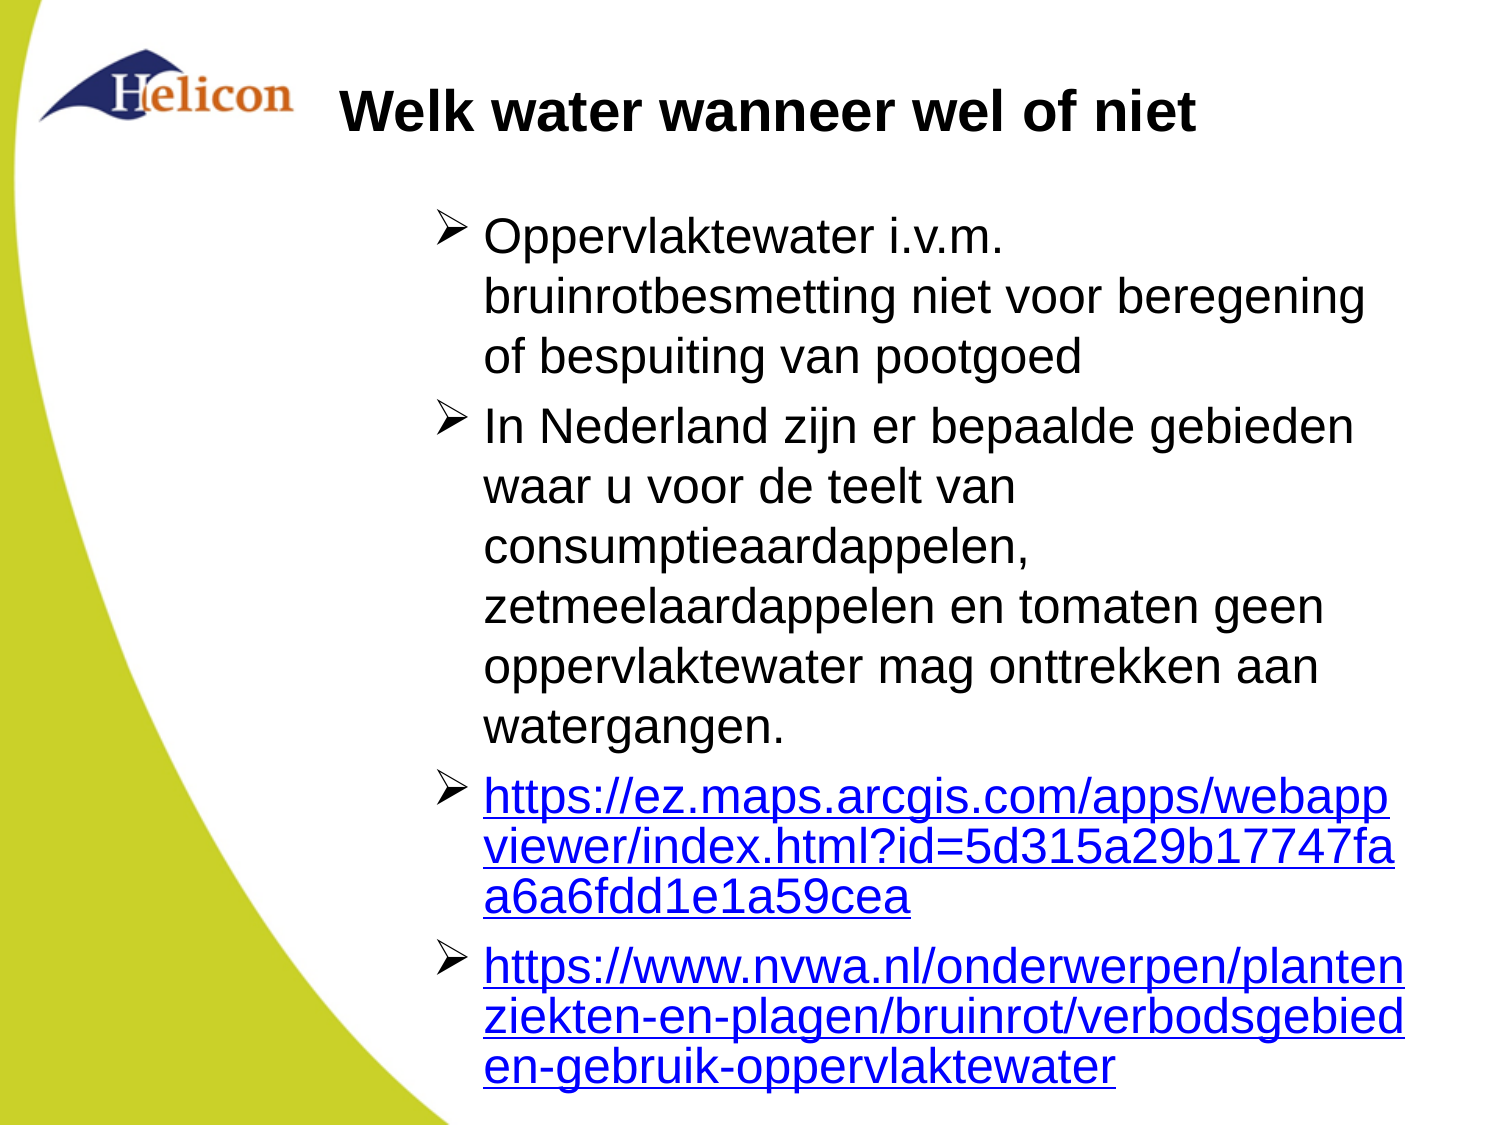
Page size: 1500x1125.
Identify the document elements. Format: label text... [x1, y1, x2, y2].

title Welk water wanneer wel of niet [324, 54, 1415, 161]
list Oppervlaktewater i.v.m. bruinrotbesmetting niet voor beregening of bespuiting van pootgoed In Nederland zijn er bepaalde gebieden waar u voor de teelt van consumptieaardappelen, zetmeelaardappelen en tomaten geen oppervlaktewater mag onttrekken aan watergangen. https://ez.maps.arcgis.com/apps/webappviewer/index.html?id=5d315a29b17747faa6a6fdd1e1a59cea https://www.nvwa.nl/onderwerpen/plantenziekten-en-plagen/bruinrot/verbodsgebieden-gebruik-oppervlaktewater [336, 196, 1425, 1005]
picture [0, 0, 1500, 1125]
